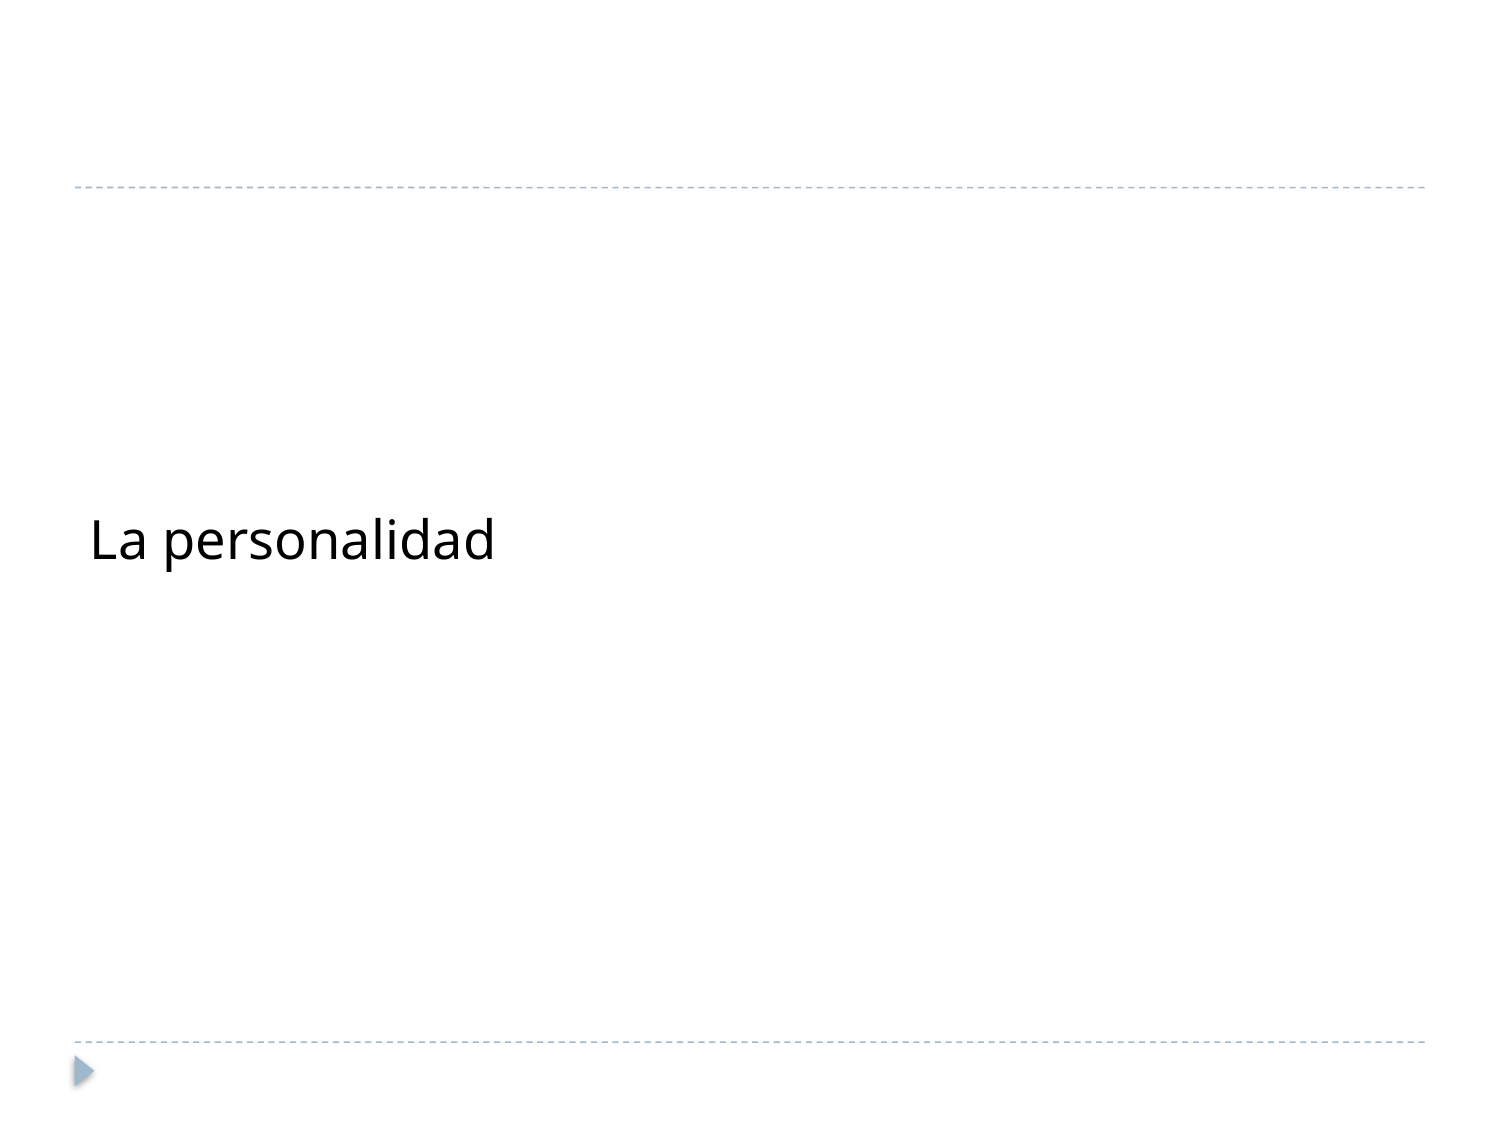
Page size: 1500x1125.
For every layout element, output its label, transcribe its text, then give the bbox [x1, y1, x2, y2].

list La personalidad [75, 420, 1425, 705]
